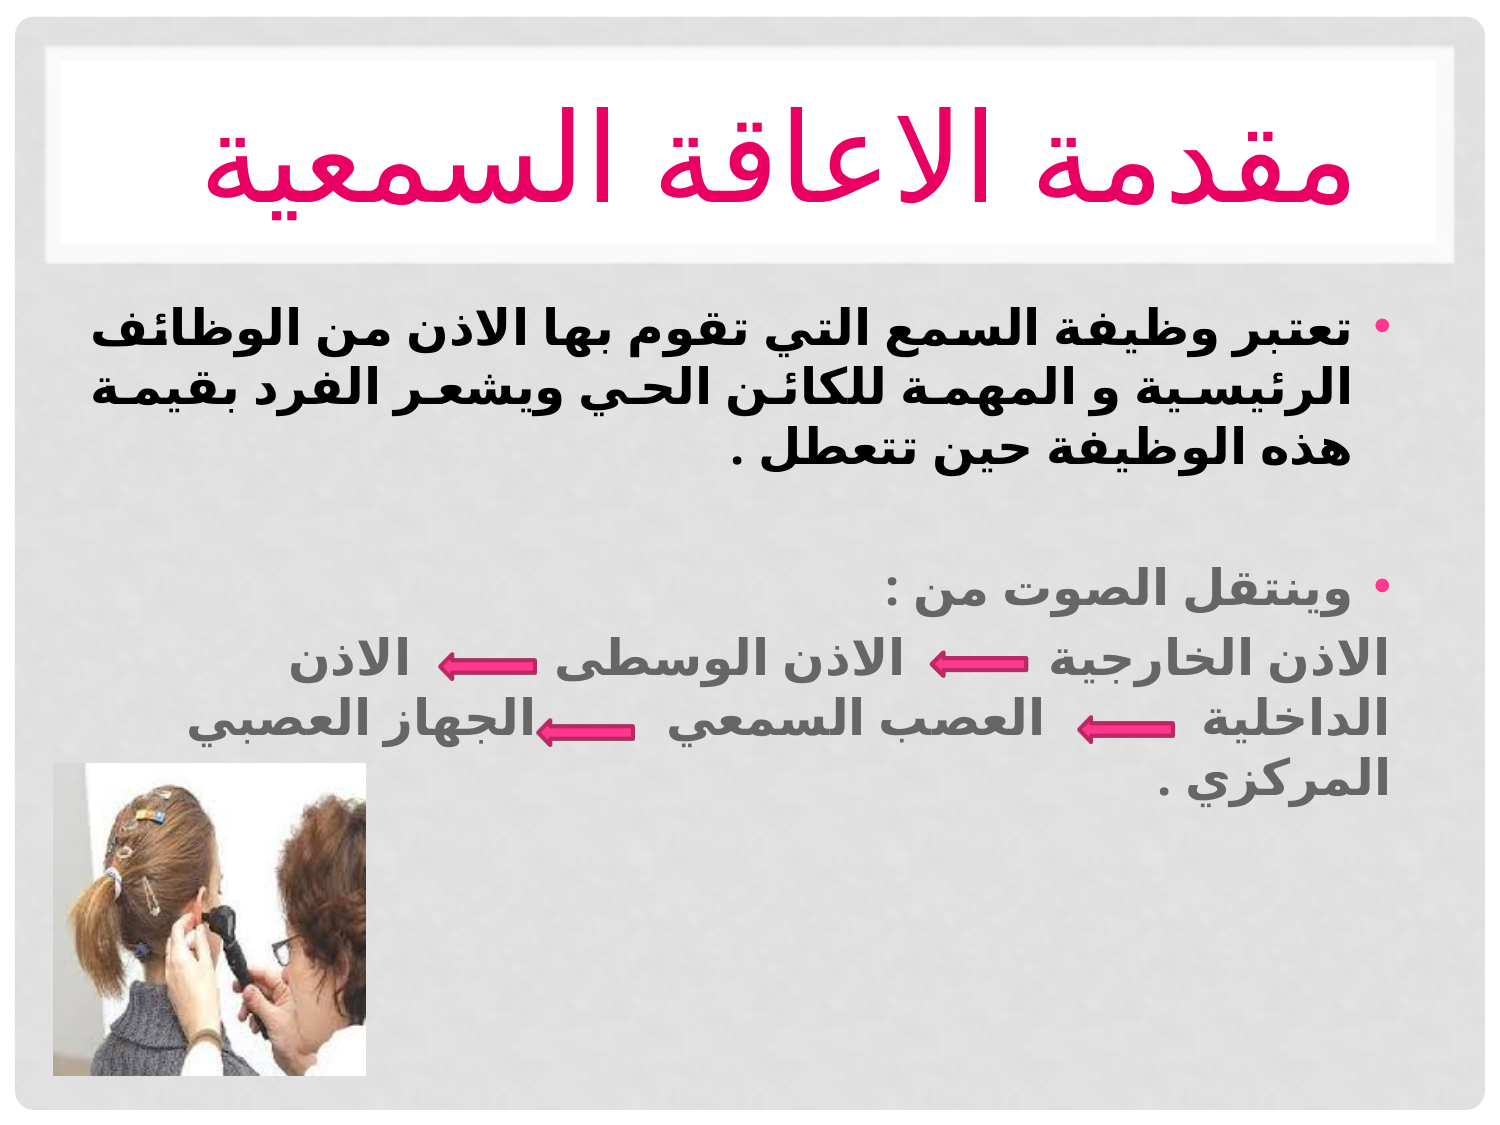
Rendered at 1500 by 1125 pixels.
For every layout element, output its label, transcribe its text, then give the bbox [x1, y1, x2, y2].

title مقدمة الاعاقة السمعية [69, 66, 1425, 238]
text_box [929, 650, 1029, 678]
picture [1076, 714, 1176, 744]
picture [535, 717, 635, 747]
list تعتبر وظيفة السمع التي تقوم بها الاذن من الوظائف الرئيسية و المهمة للكائن الحي ويشعر الفرد بقيمة هذه الوظيفة حين تتعطل . وينتقل الصوت من : الاذن الخارجية الاذن الوسطى الاذن الداخلية العصب السمعي الجهاز العصبي المركزي . [75, 287, 1425, 1005]
picture [52, 762, 366, 1076]
picture [437, 652, 537, 681]
